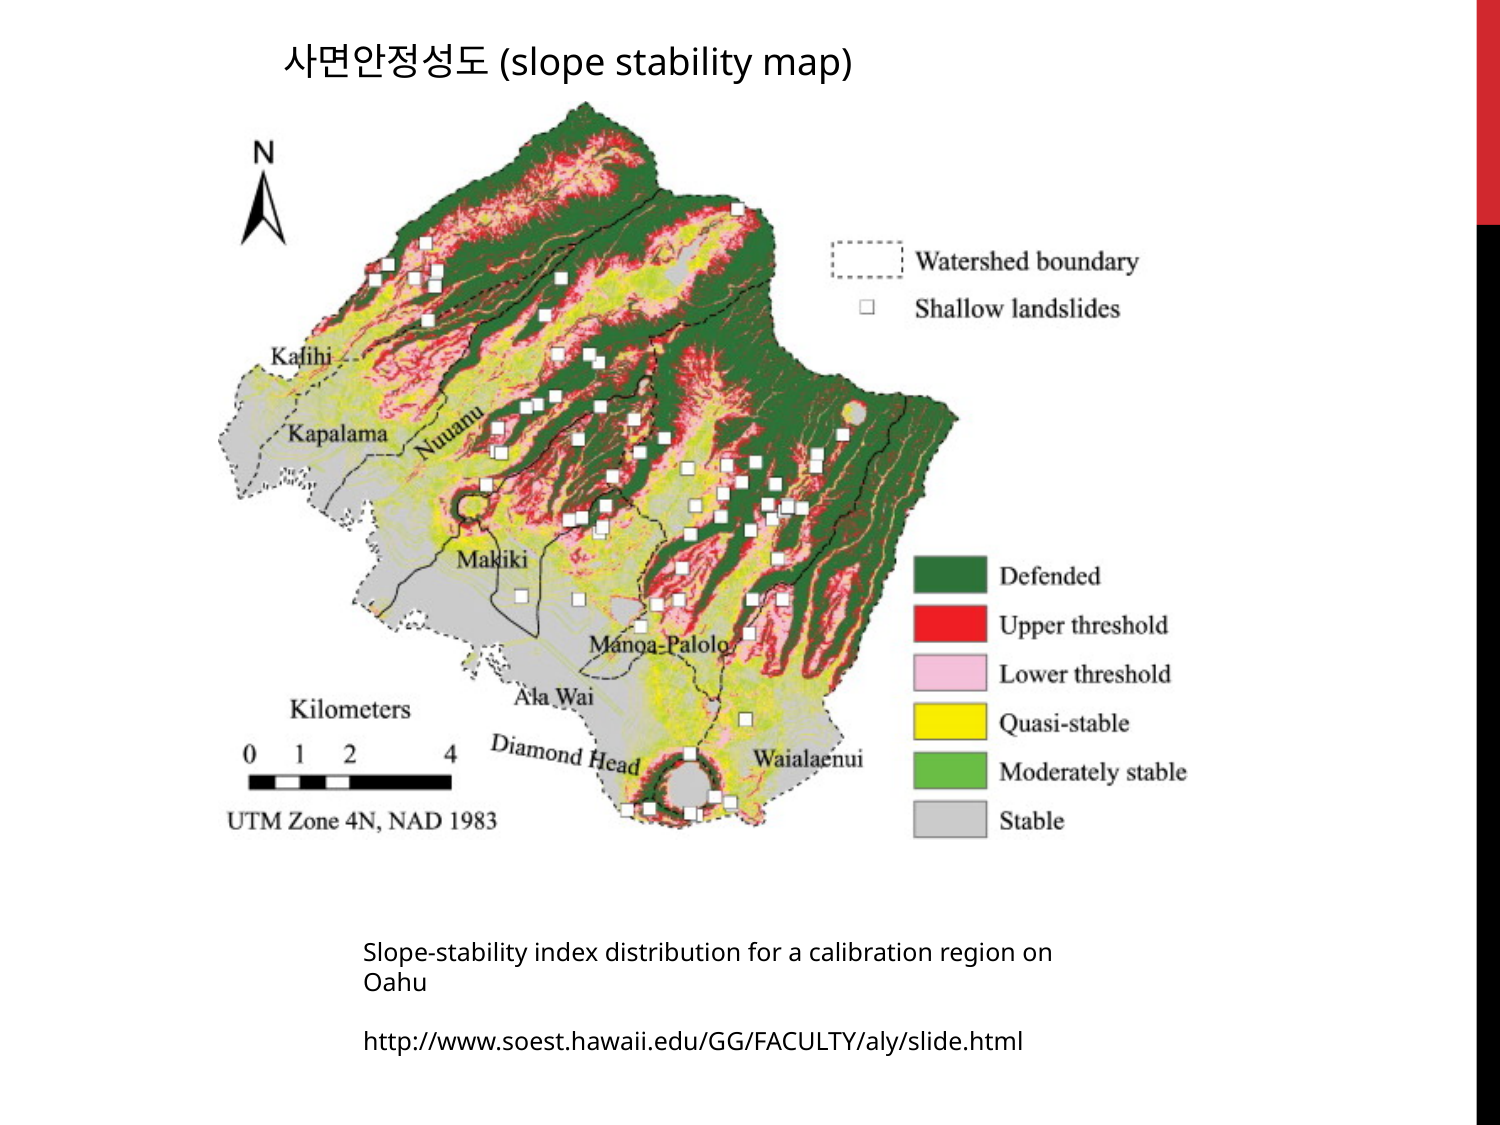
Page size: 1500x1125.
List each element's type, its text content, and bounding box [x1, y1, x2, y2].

picture [217, 101, 1188, 841]
text_box Slope-stability index distribution for a calibration region on Oahu http://www.soest.hawaii.edu/GG/FACULTY/aly/slide.html [348, 928, 1099, 1064]
text_box 사면안정성도(slope stability map) [268, 30, 868, 91]
